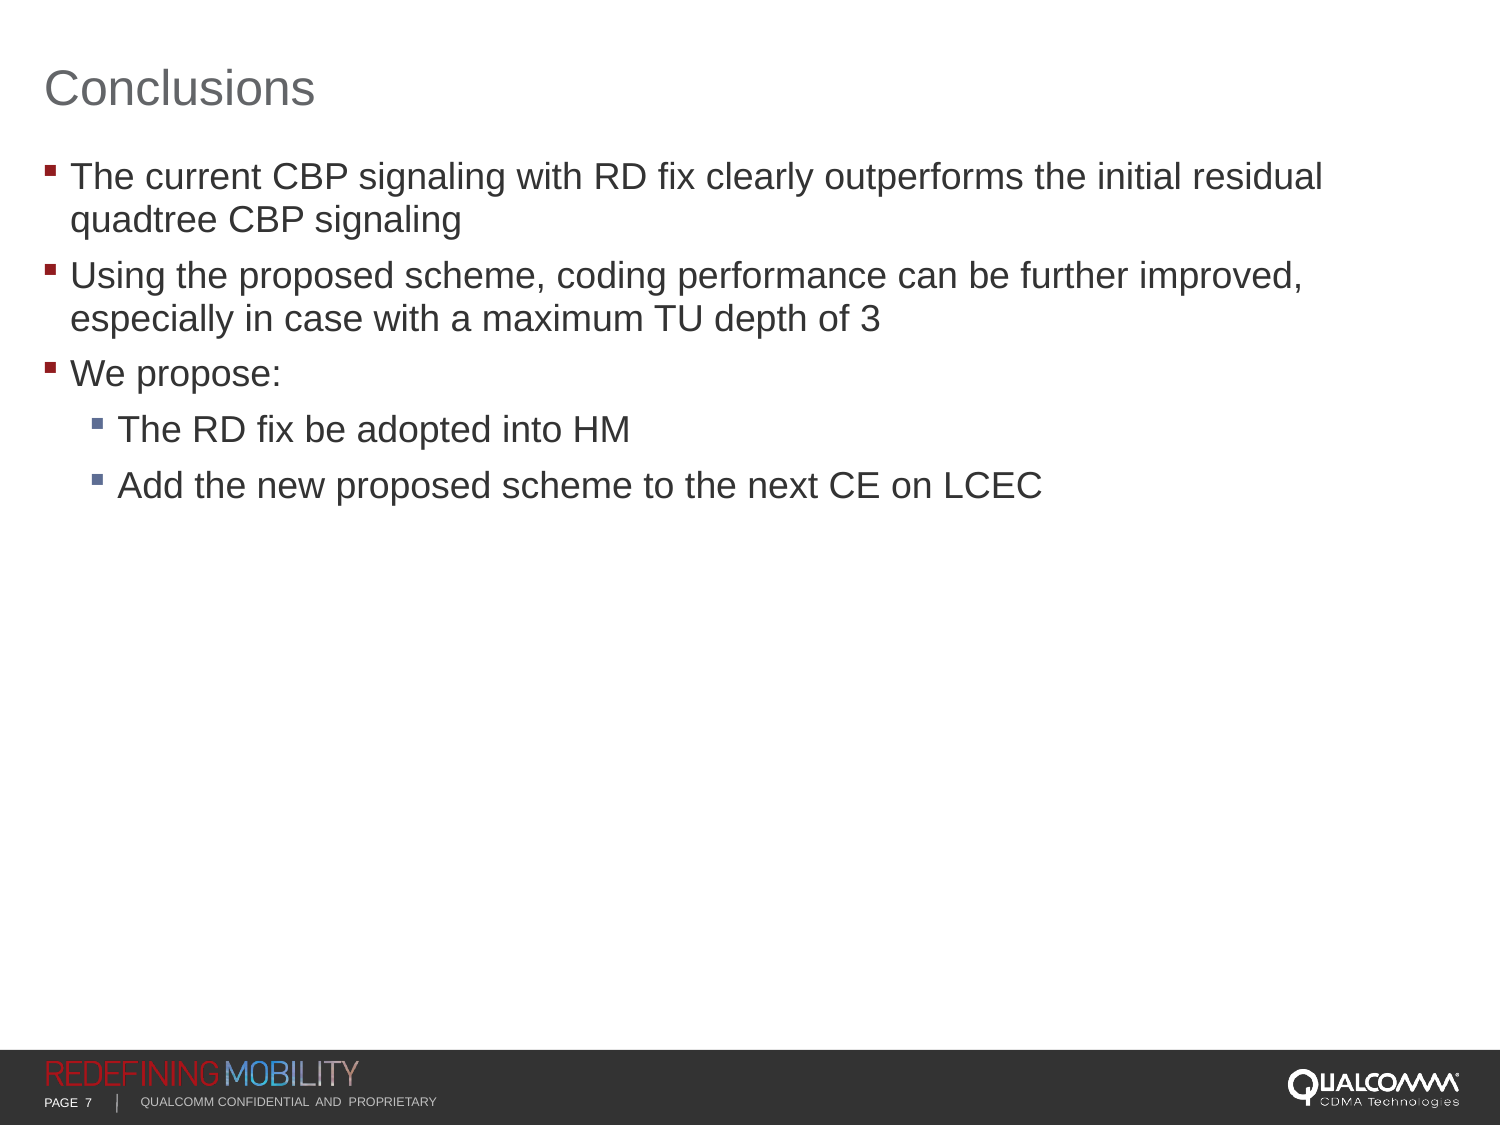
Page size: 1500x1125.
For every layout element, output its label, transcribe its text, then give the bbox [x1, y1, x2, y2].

picture [31, 1049, 369, 1098]
list The current CBP signaling with RD fix clearly outperforms the initial residual quadtree CBP signaling Using the proposed scheme, coding performance can be further improved, especially in case with a maximum TU depth of 3 We propose: The RD fix be adopted into HM Add the new proposed scheme to the next CE on LCEC [26, 148, 1457, 1021]
picture [1278, 1058, 1478, 1114]
title Conclusions [28, 44, 1462, 138]
